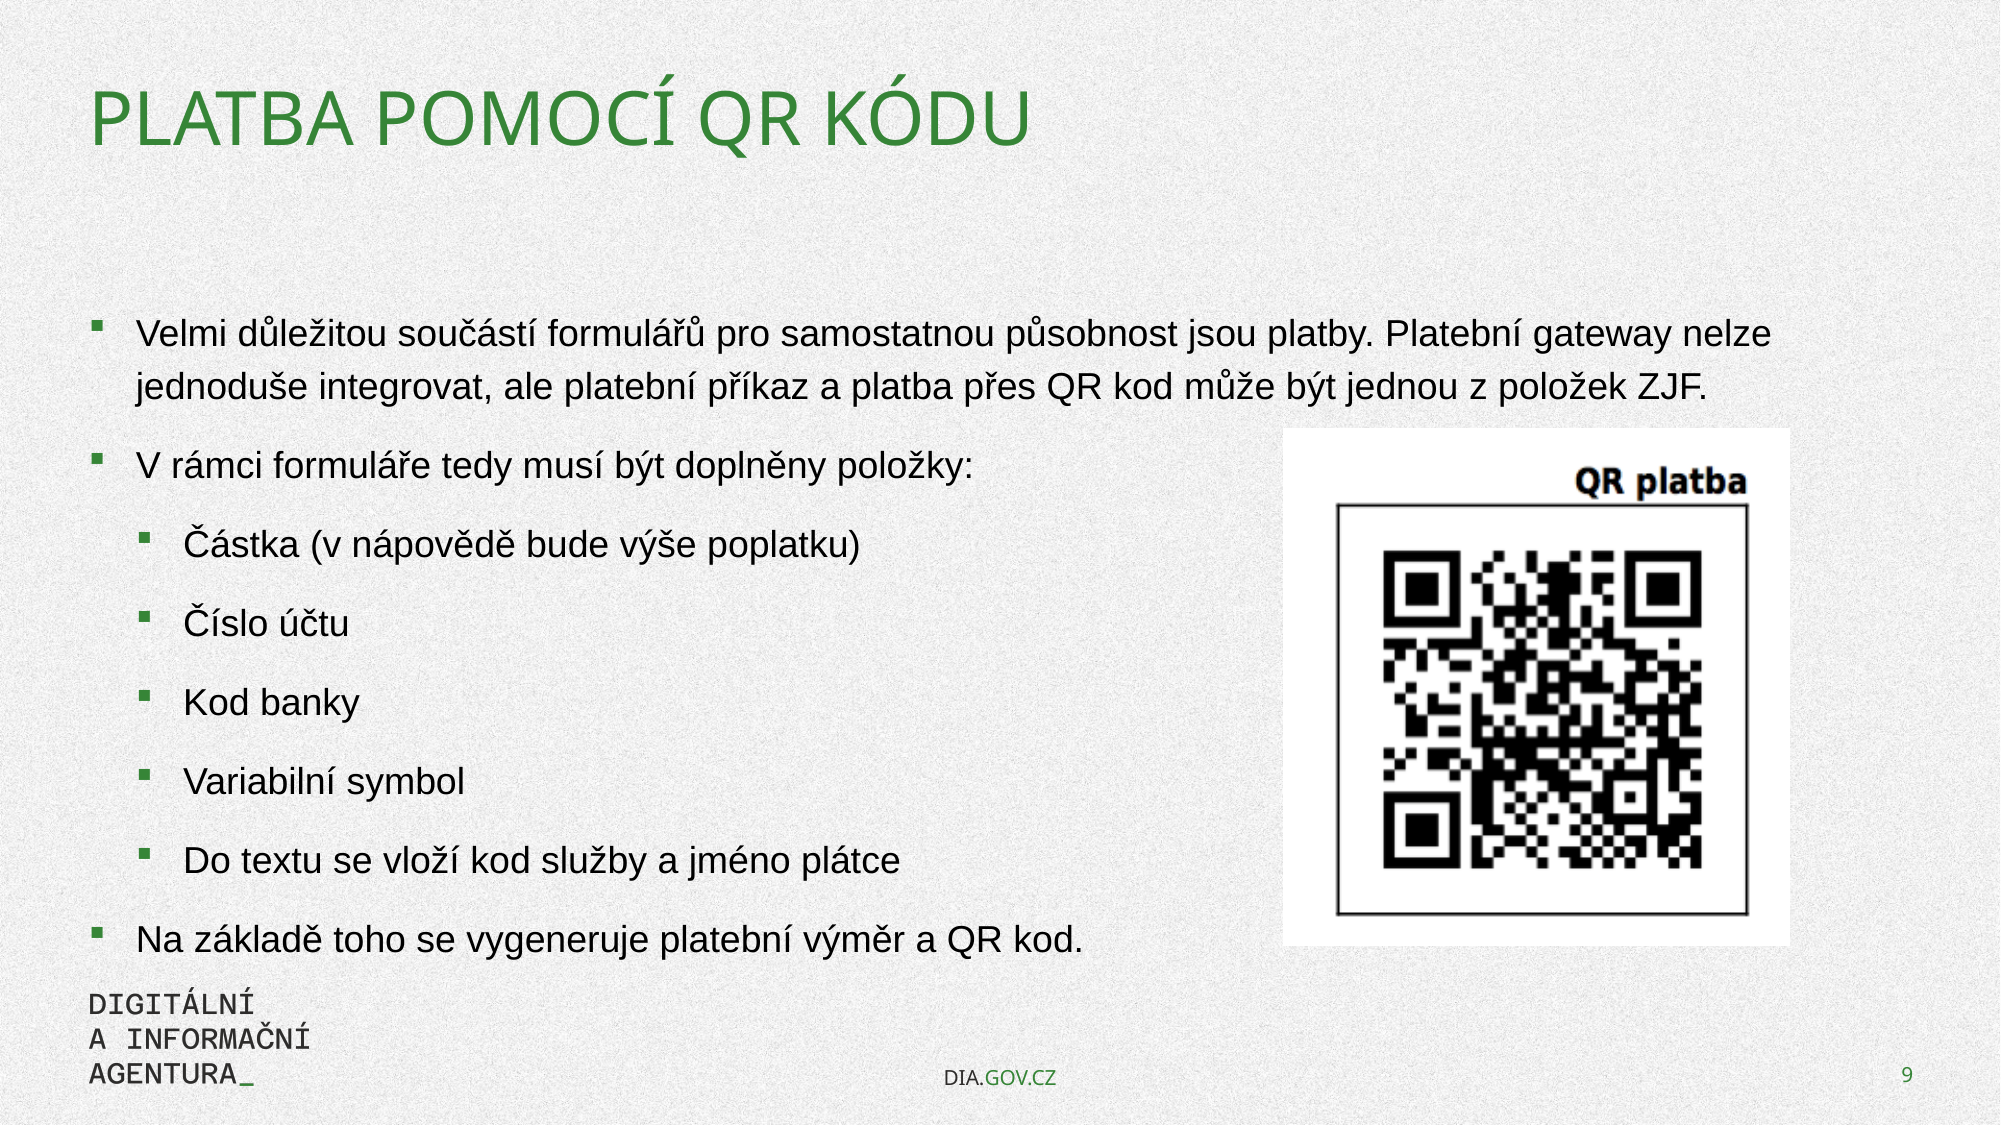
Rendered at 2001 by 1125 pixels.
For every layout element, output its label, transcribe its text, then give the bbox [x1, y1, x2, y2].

footer DIA.GOV.CZ [558, 1037, 1442, 1098]
slide_number 9 [1612, 1037, 1928, 1098]
title Platba pomocí QR kÓdu [88, 70, 1912, 284]
list Velmi důležitou součástí formulářů pro samostatnou působnost jsou platby. Platební gateway nelze jednoduše integrovat, ale platební příkaz a platba přes QR kod může být jednou z položek ZJF. V rámci formuláře tedy musí být doplněny položky: Částka (v nápovědě bude výše poplatku) Číslo účtu Kod banky Variabilní symbol Do textu se vloží kod služby a jméno plátce Na základě toho se vygeneruje platební výměr a QR kod. [88, 299, 1912, 980]
picture [0, 0, 2001, 1125]
